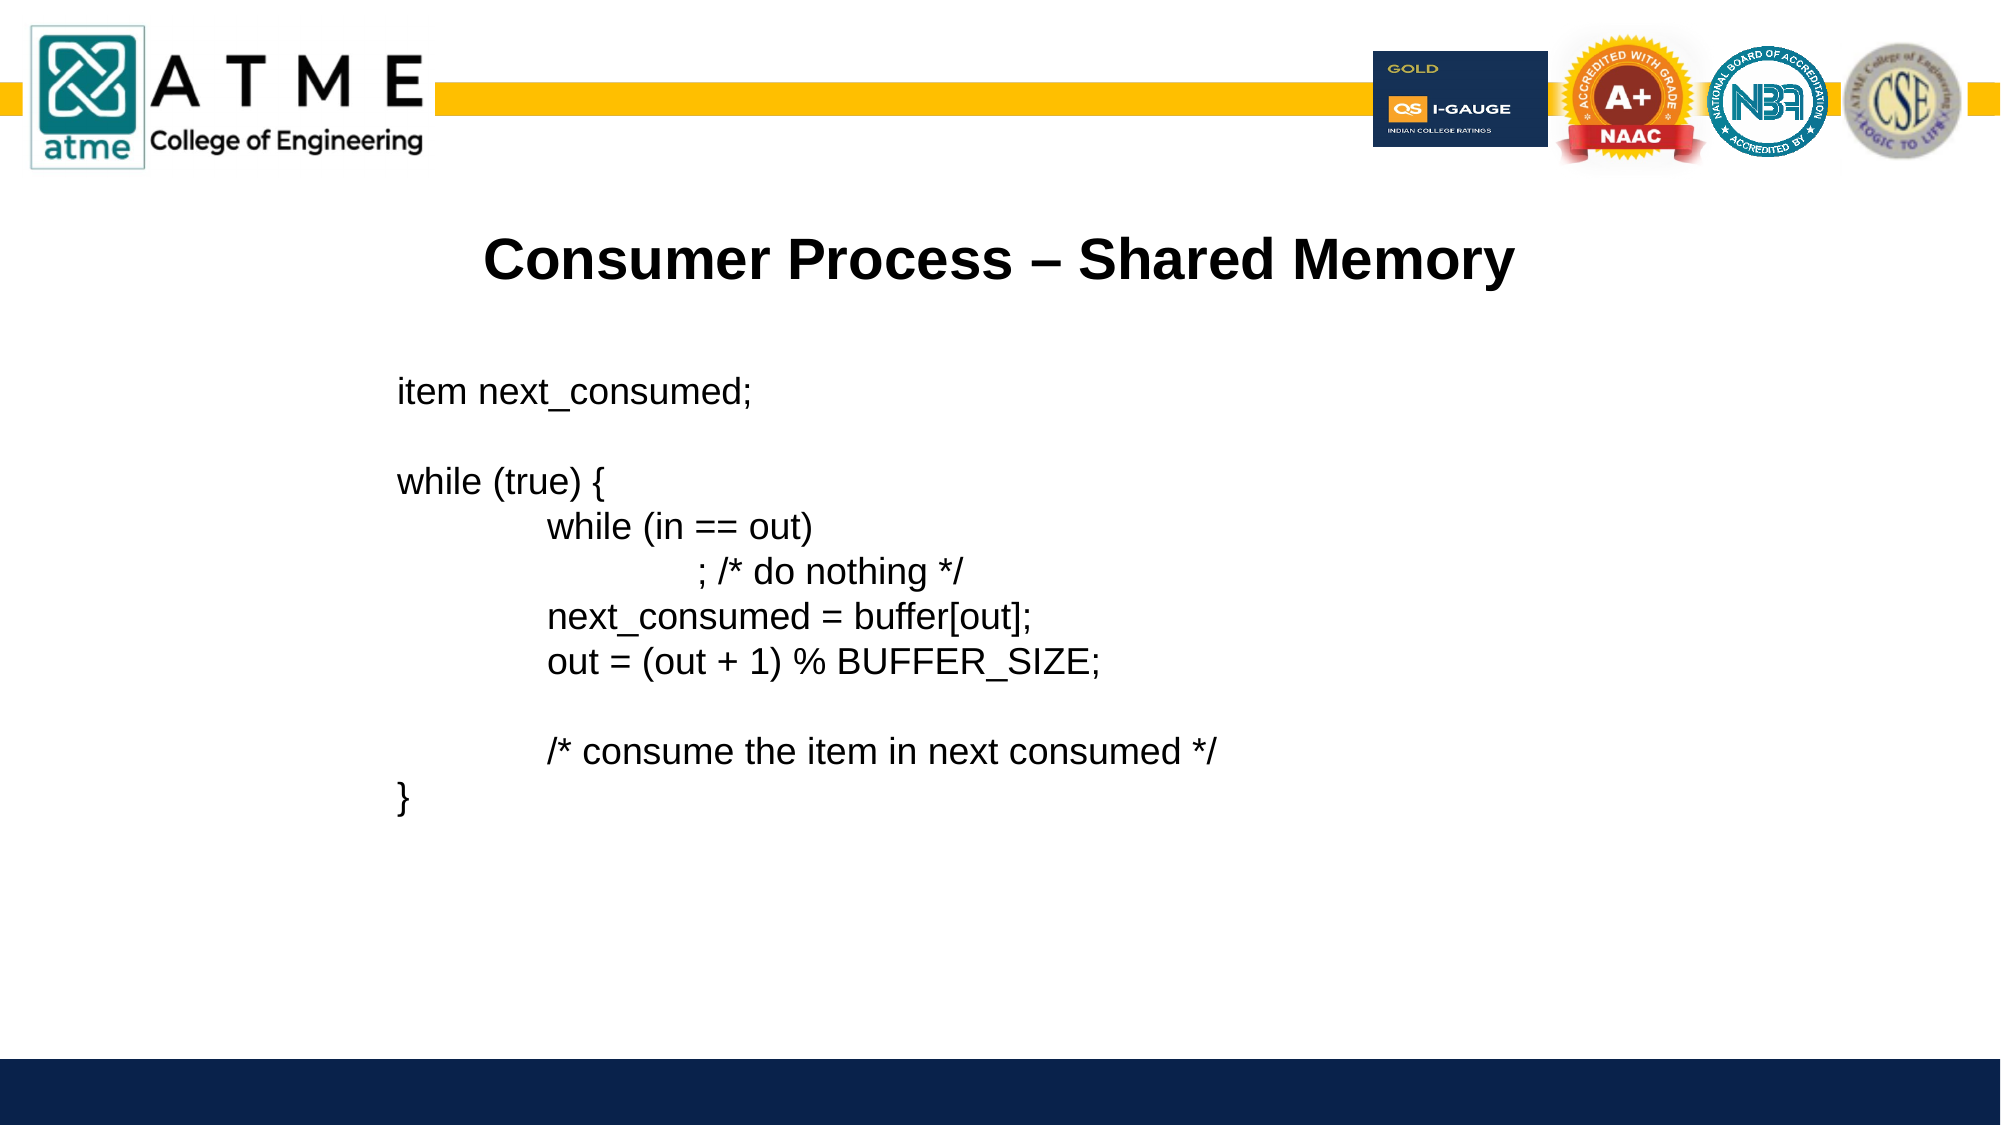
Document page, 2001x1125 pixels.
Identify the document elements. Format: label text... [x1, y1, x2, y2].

text_box Consumer Process – Shared Memory [468, 214, 1532, 299]
picture [1840, 26, 1968, 176]
picture [1373, 20, 1828, 180]
text_box item next_consumed; while (true) { while (in == out) ; /* do nothing */ next_consumed = buffer[out]; out = (out + 1) % BUFFER_SIZE; /* consume the item in next consumed */ } [382, 359, 1243, 825]
picture [0, 1059, 2001, 1125]
picture [22, 15, 435, 178]
